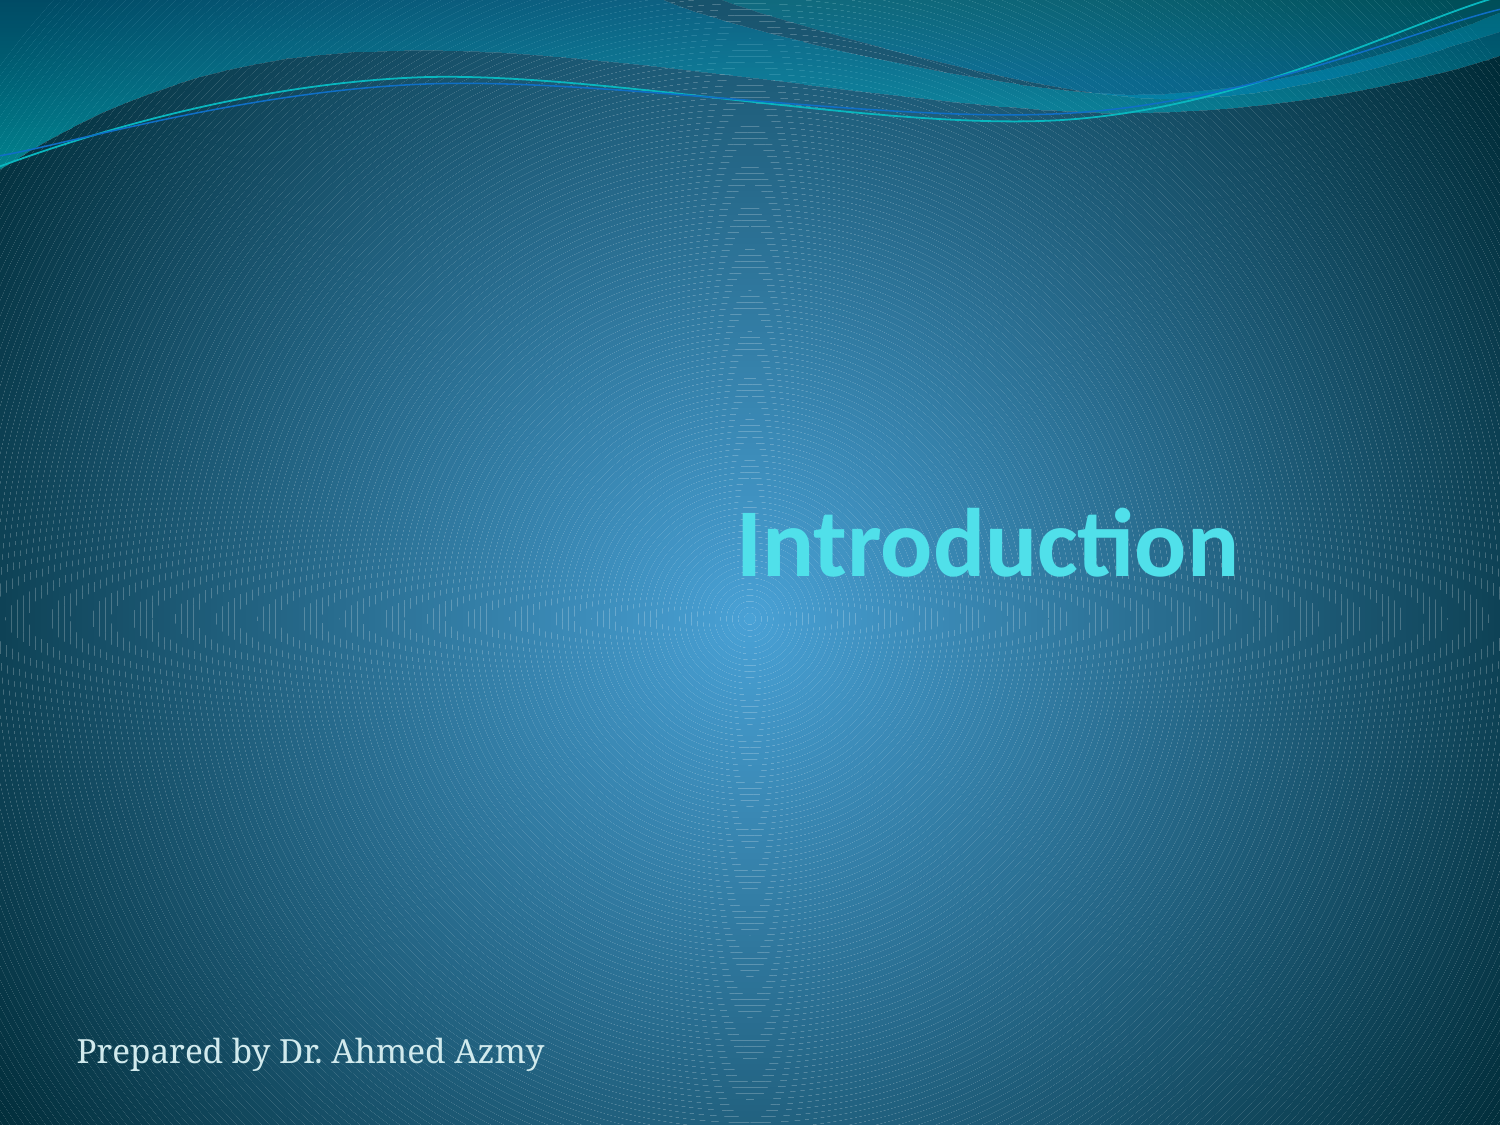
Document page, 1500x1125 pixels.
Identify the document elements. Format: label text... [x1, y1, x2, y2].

text_box Prepared by Dr. Ahmed Azmy [76, 1010, 627, 1071]
title Introduction [88, 385, 1294, 686]
